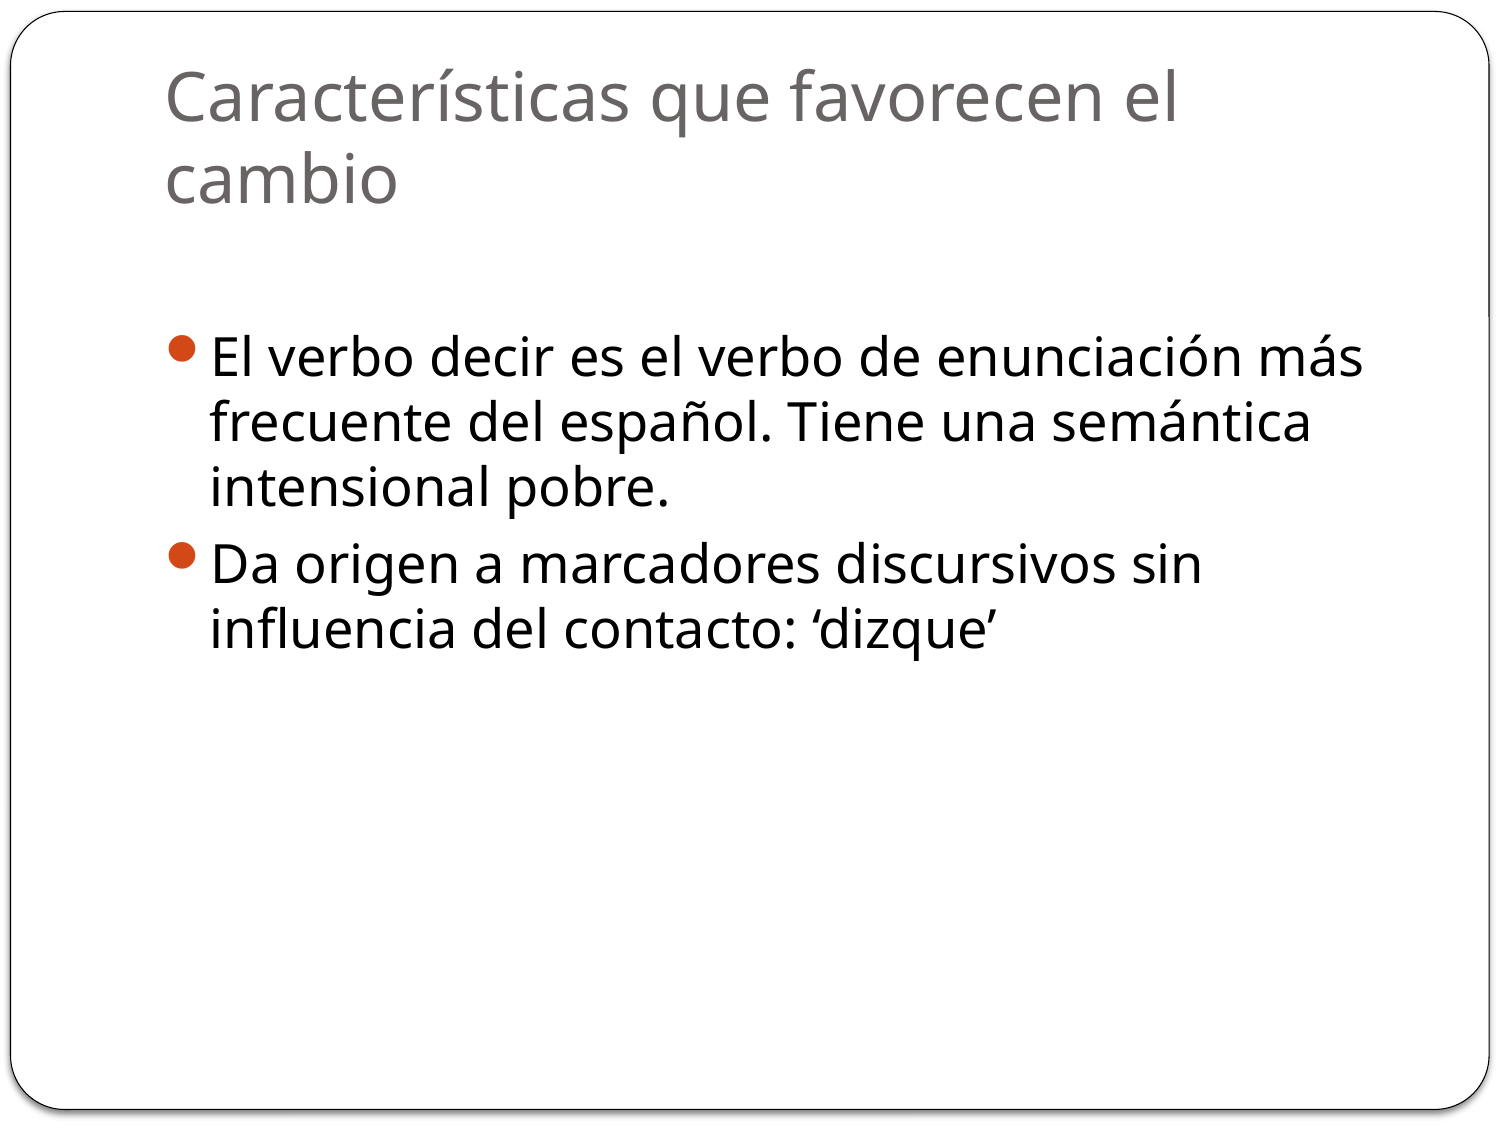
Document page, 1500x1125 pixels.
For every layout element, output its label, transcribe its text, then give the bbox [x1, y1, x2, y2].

list El verbo decir es el verbo de enunciación más frecuente del español. Tiene una semántica intensional pobre. Da origen a marcadores discursivos sin influencia del contacto: ‘dizque’ [150, 237, 1425, 988]
title Características que favorecen el cambio [150, 45, 1425, 233]
